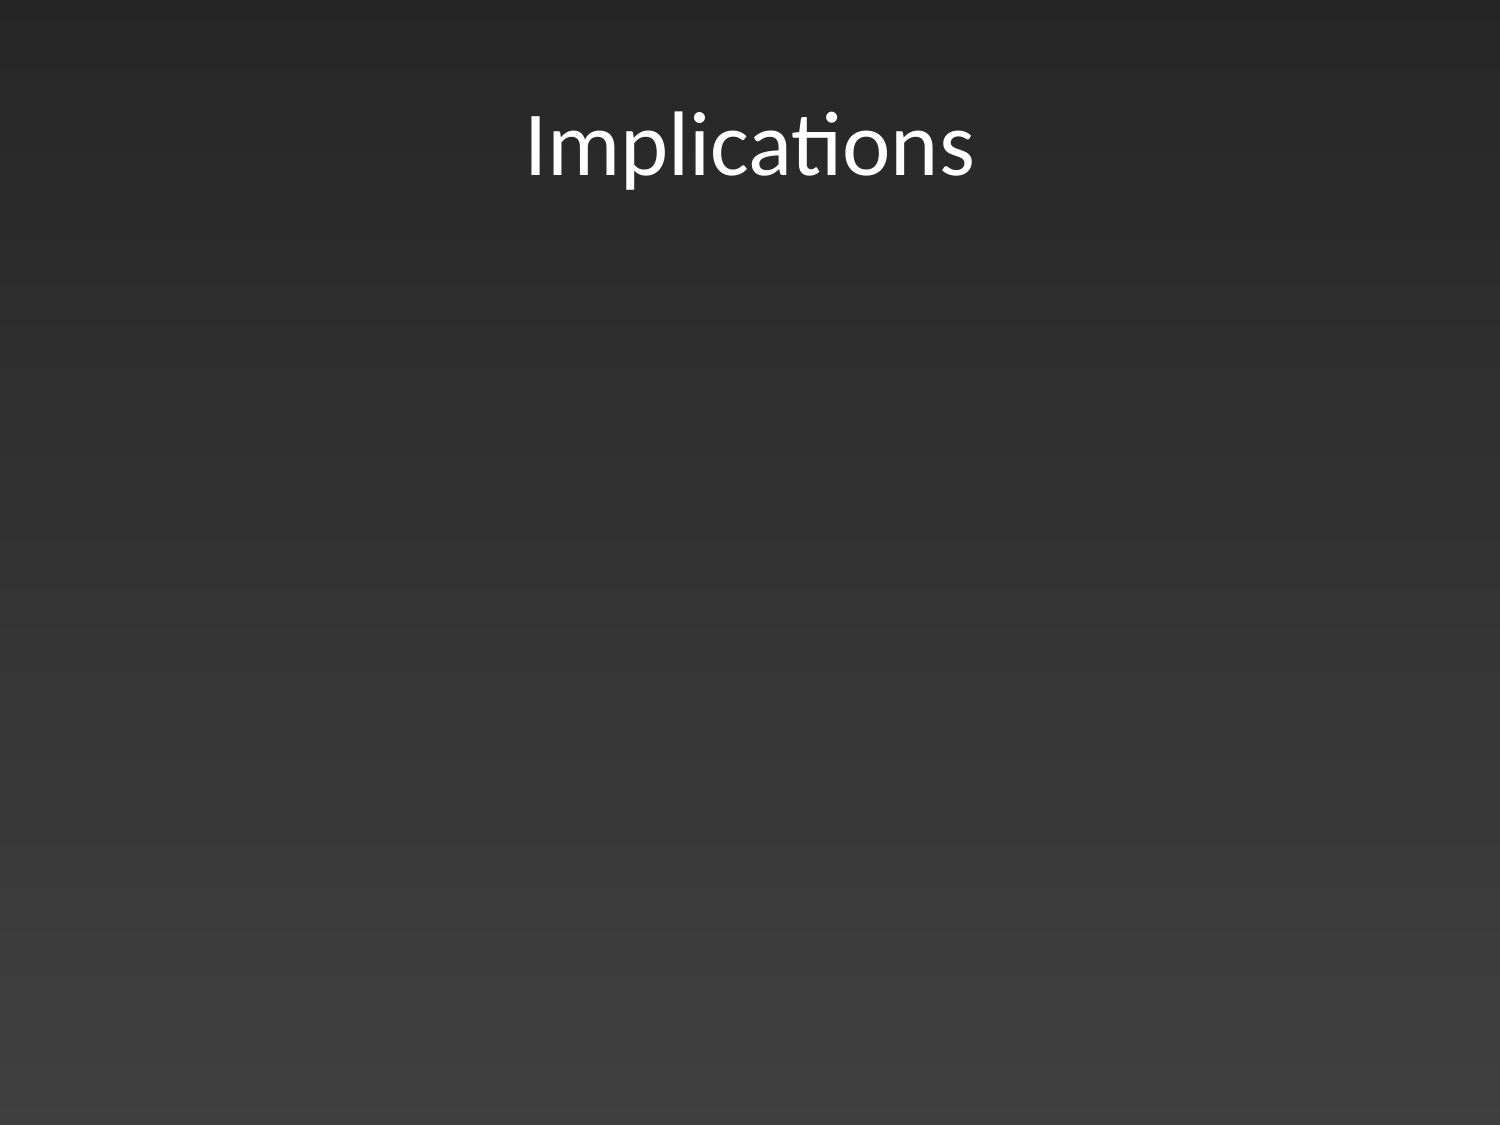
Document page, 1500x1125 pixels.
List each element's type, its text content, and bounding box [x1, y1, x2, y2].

title Implications [75, 45, 1425, 233]
